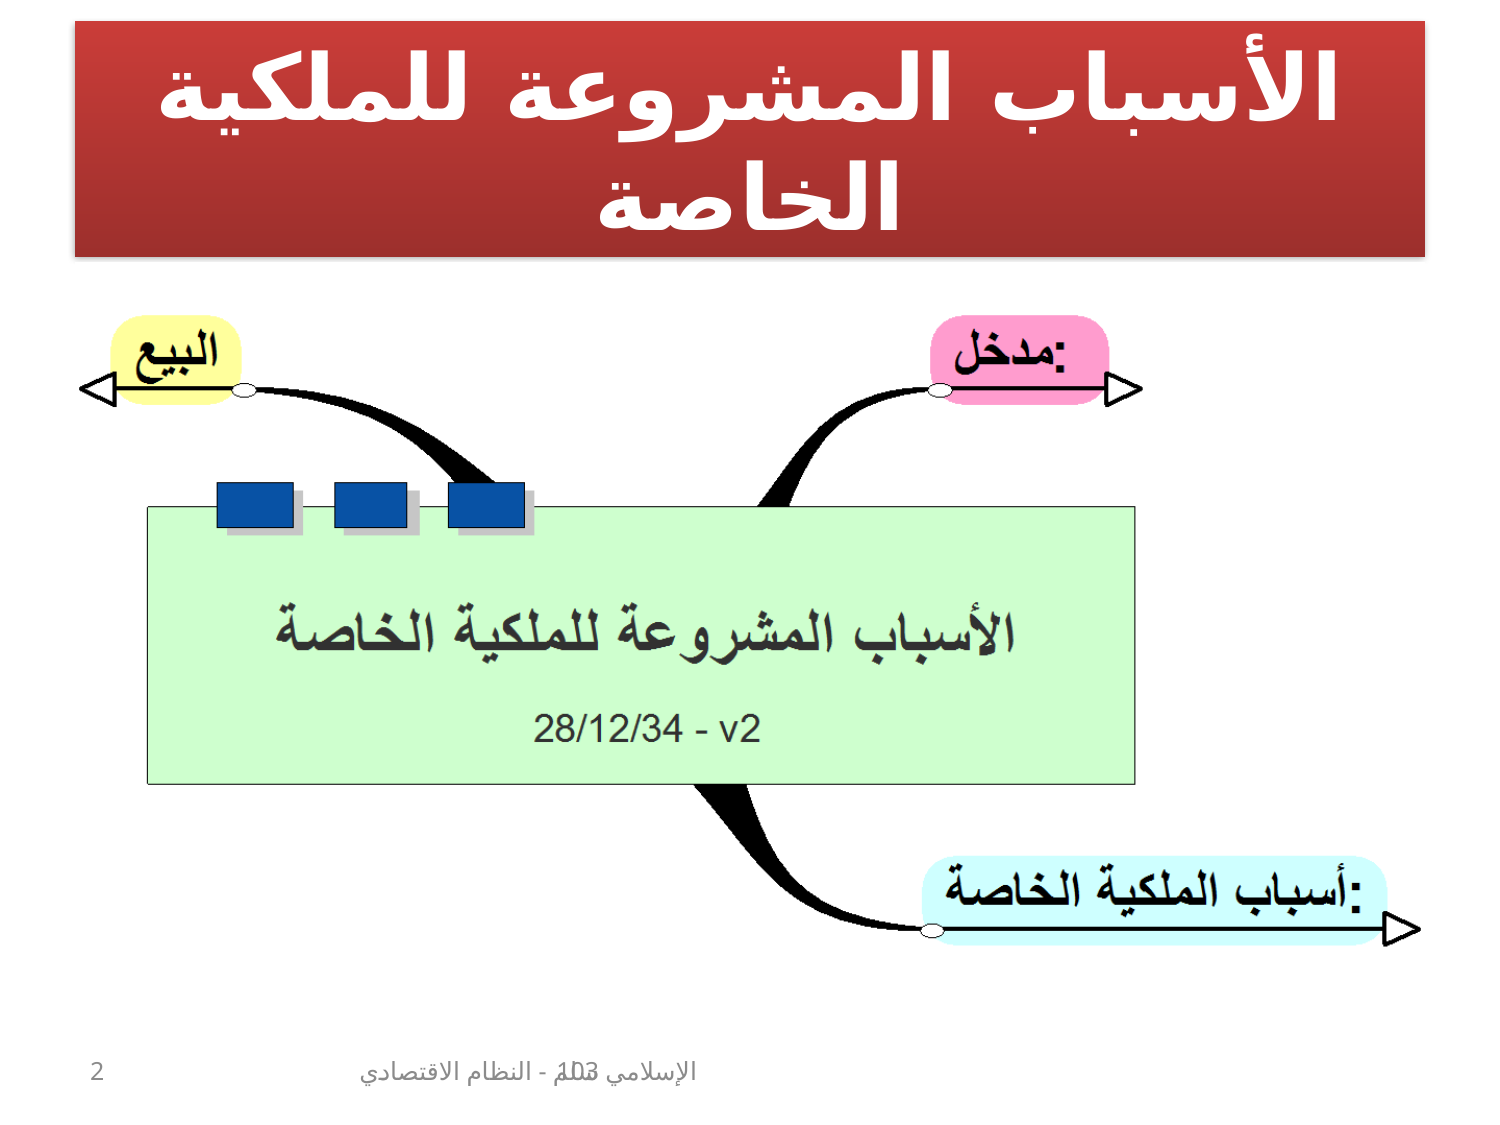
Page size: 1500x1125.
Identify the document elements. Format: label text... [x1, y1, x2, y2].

footer 103 سلم - النظام الاقتصادي الإسلامي [512, 1042, 988, 1103]
slide_number 2 [75, 1042, 425, 1103]
title الأسباب المشروعة للملكية الخاصة [75, 21, 1425, 257]
picture [74, 262, 1426, 1005]
